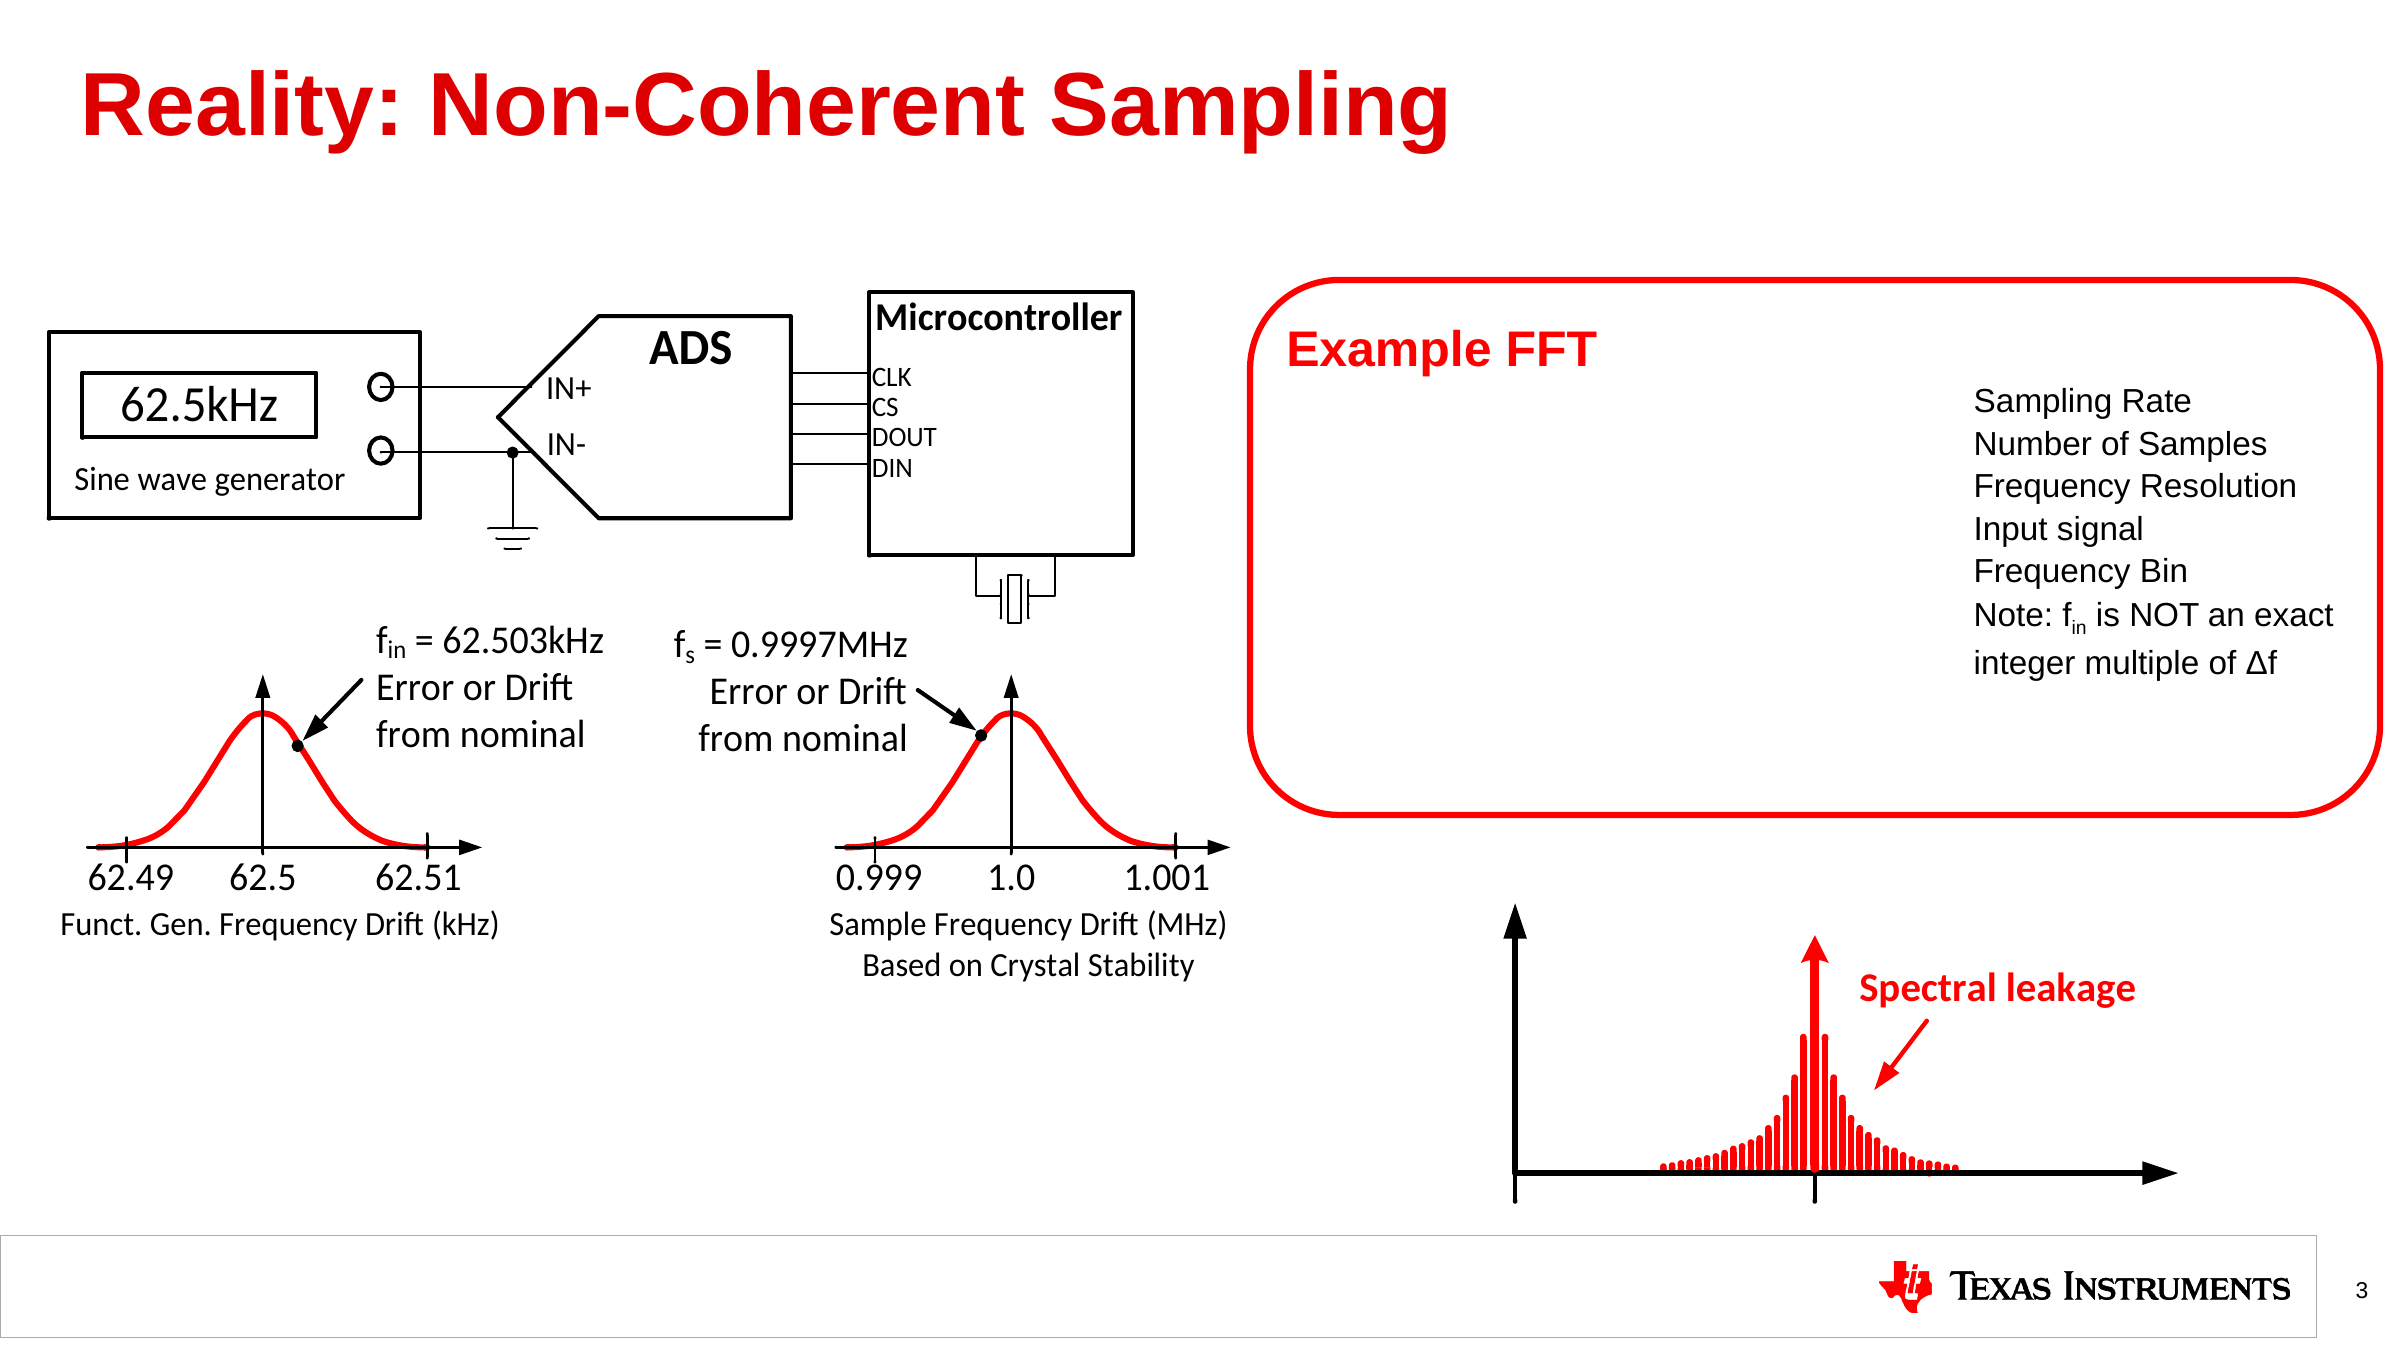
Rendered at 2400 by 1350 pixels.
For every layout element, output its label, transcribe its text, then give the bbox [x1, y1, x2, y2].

title Reality: Non-Coherent Sampling [60, 27, 2282, 189]
picture [1879, 1261, 2290, 1265]
text_box [1276, 277, 2383, 521]
text_box [1276, 597, 2383, 818]
picture [1879, 1307, 2290, 1313]
slide_number 3 [1828, 1265, 2389, 1307]
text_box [37, 284, 1272, 990]
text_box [1499, 899, 2182, 1208]
text_box [1276, 521, 2400, 597]
